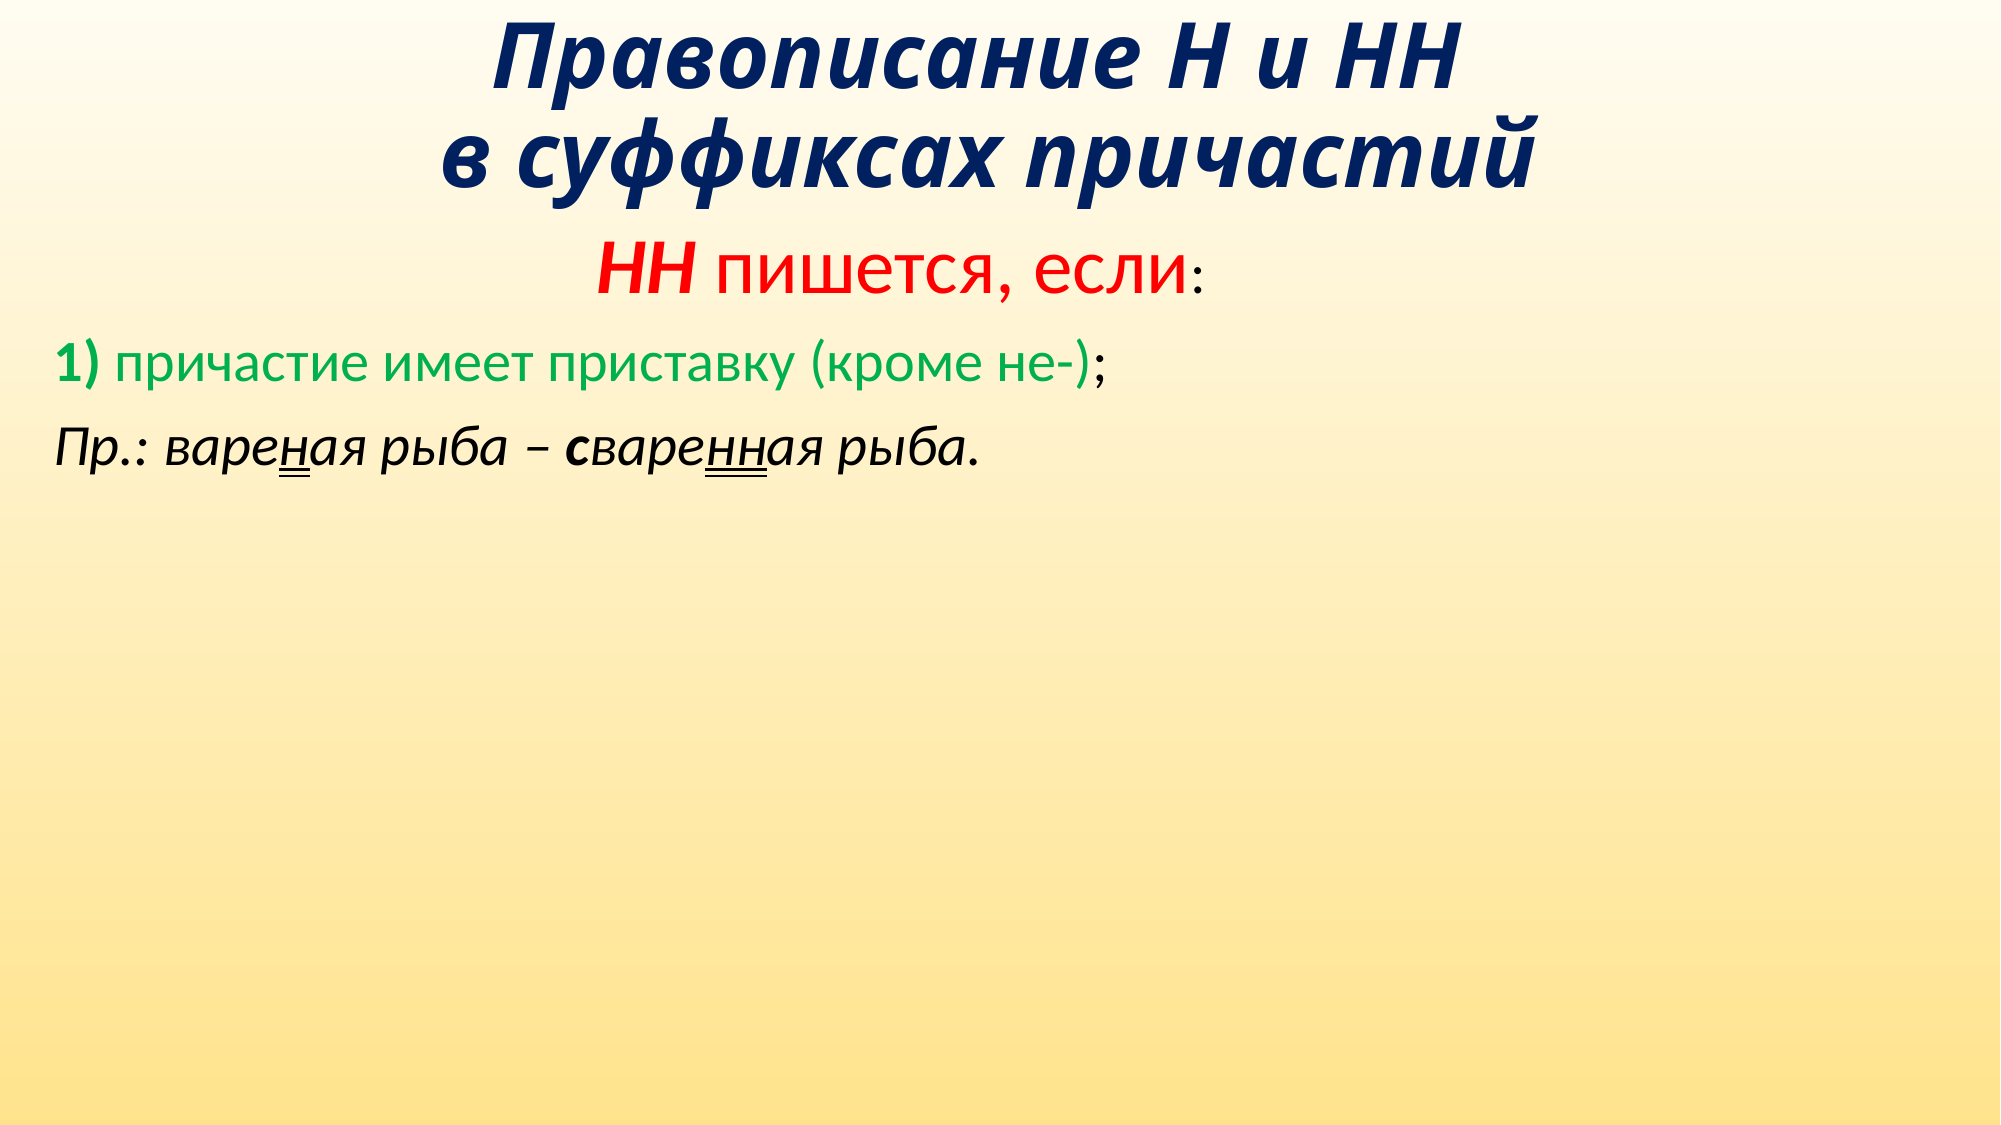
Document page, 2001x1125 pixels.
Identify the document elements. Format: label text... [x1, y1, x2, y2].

title Правописание Н и НН в суффиксах причастий [126, 0, 1852, 218]
list НН пишется, если: 1) причастие имеет приставку (кроме не-); Пр.: вареная рыба – сваренная рыба. [38, 217, 1764, 1019]
